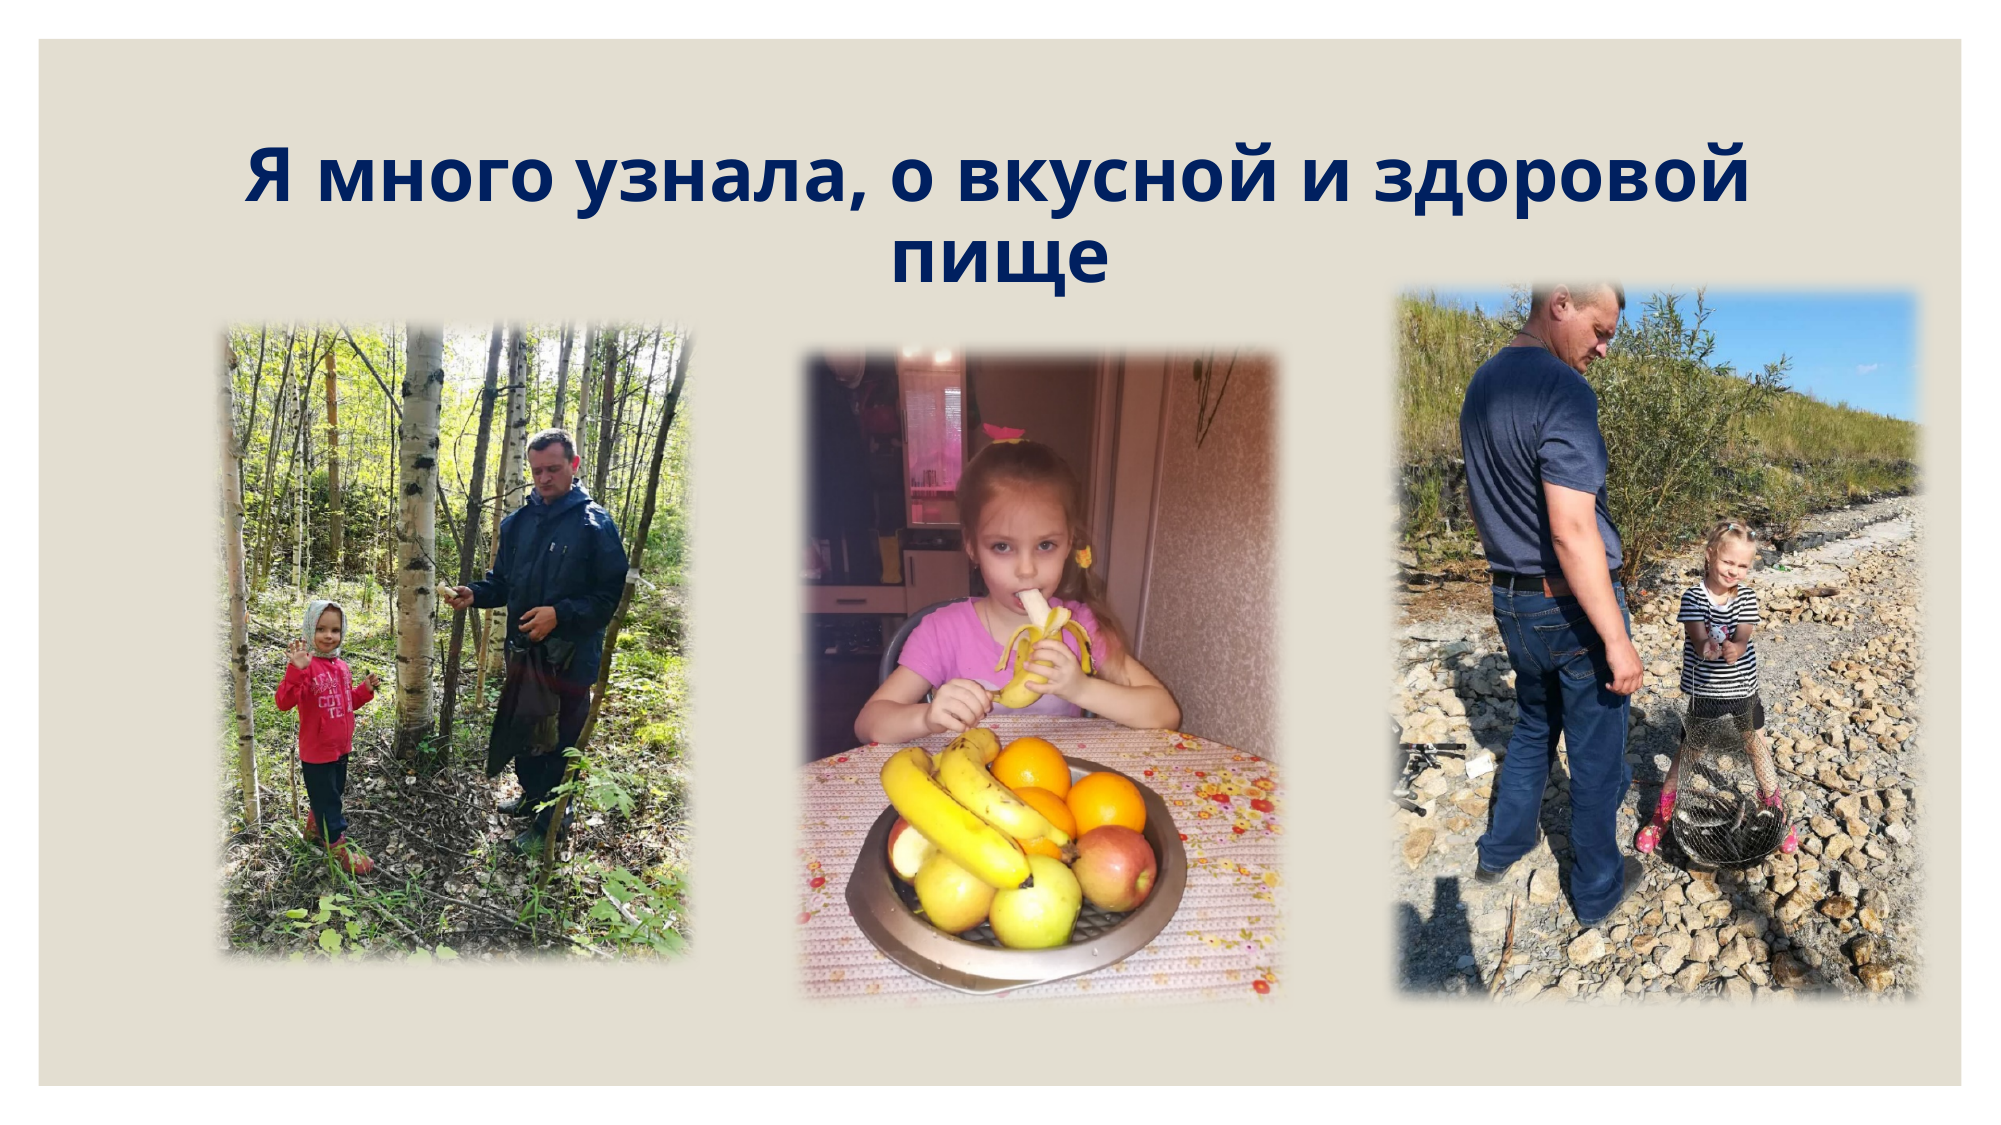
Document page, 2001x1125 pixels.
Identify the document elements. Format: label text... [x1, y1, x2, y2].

picture [208, 314, 701, 972]
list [787, 337, 1294, 1013]
picture [1381, 274, 1934, 1011]
title Я много узнала, о вкусной и здоровой пище [174, 105, 1825, 331]
